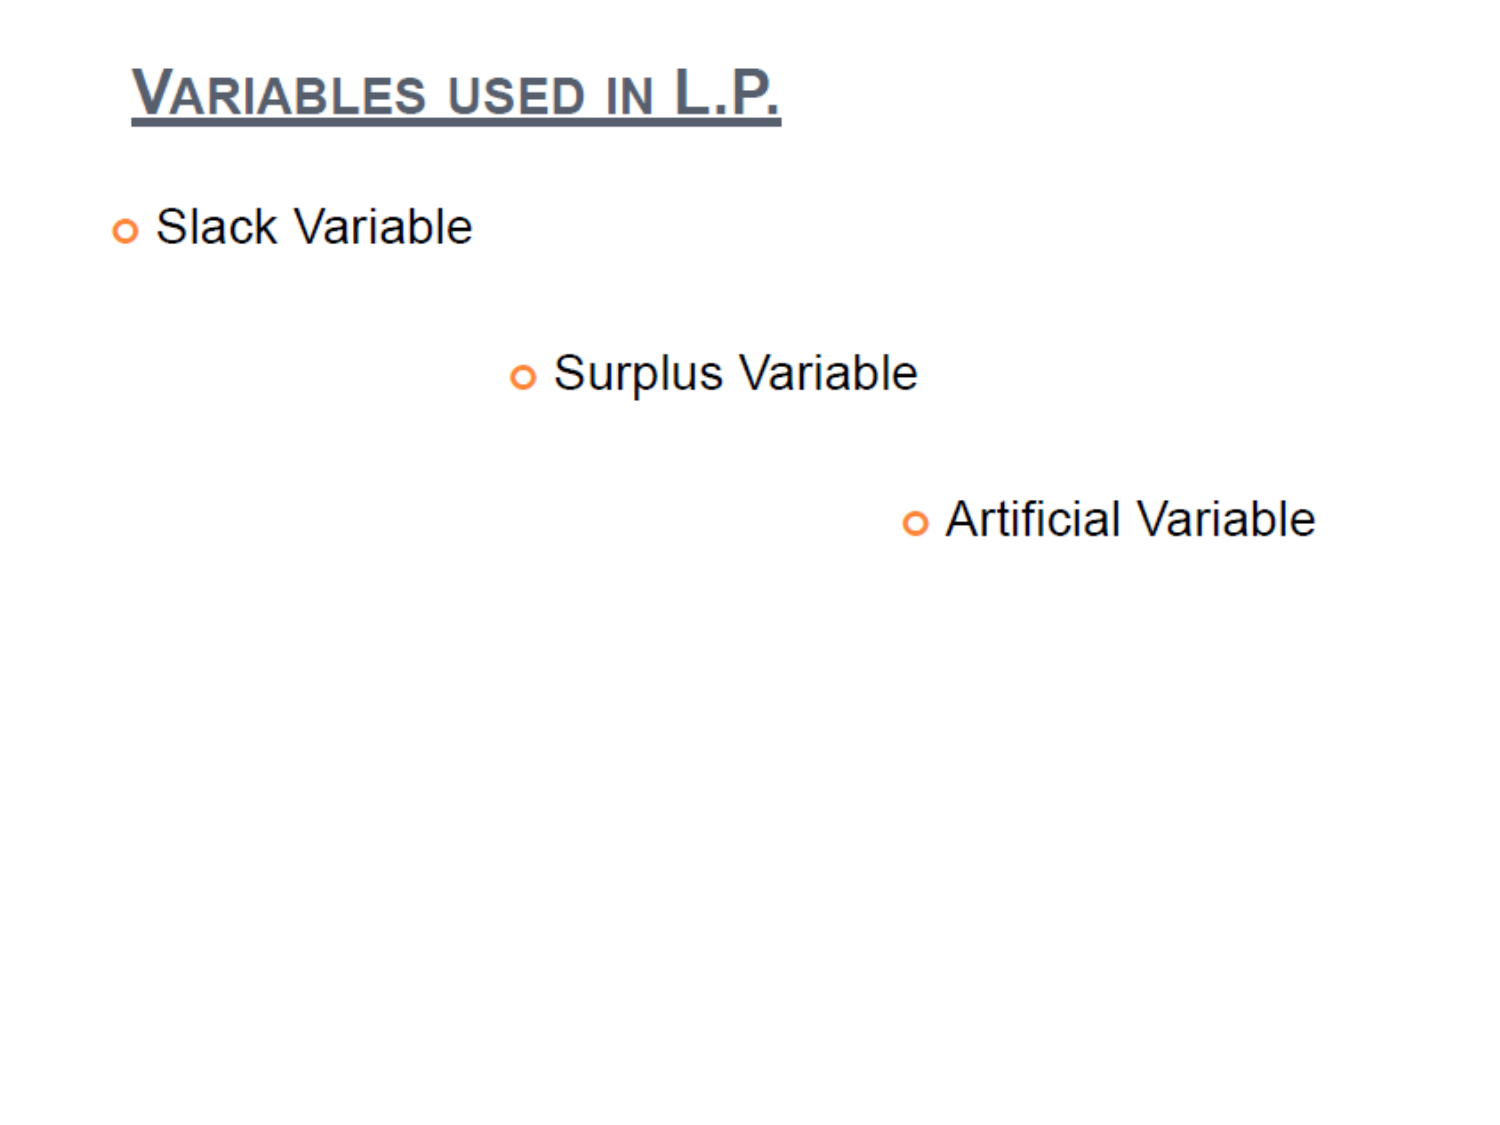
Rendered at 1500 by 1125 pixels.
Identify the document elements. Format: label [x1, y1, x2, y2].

picture [87, 187, 1372, 554]
picture [87, 49, 840, 148]
